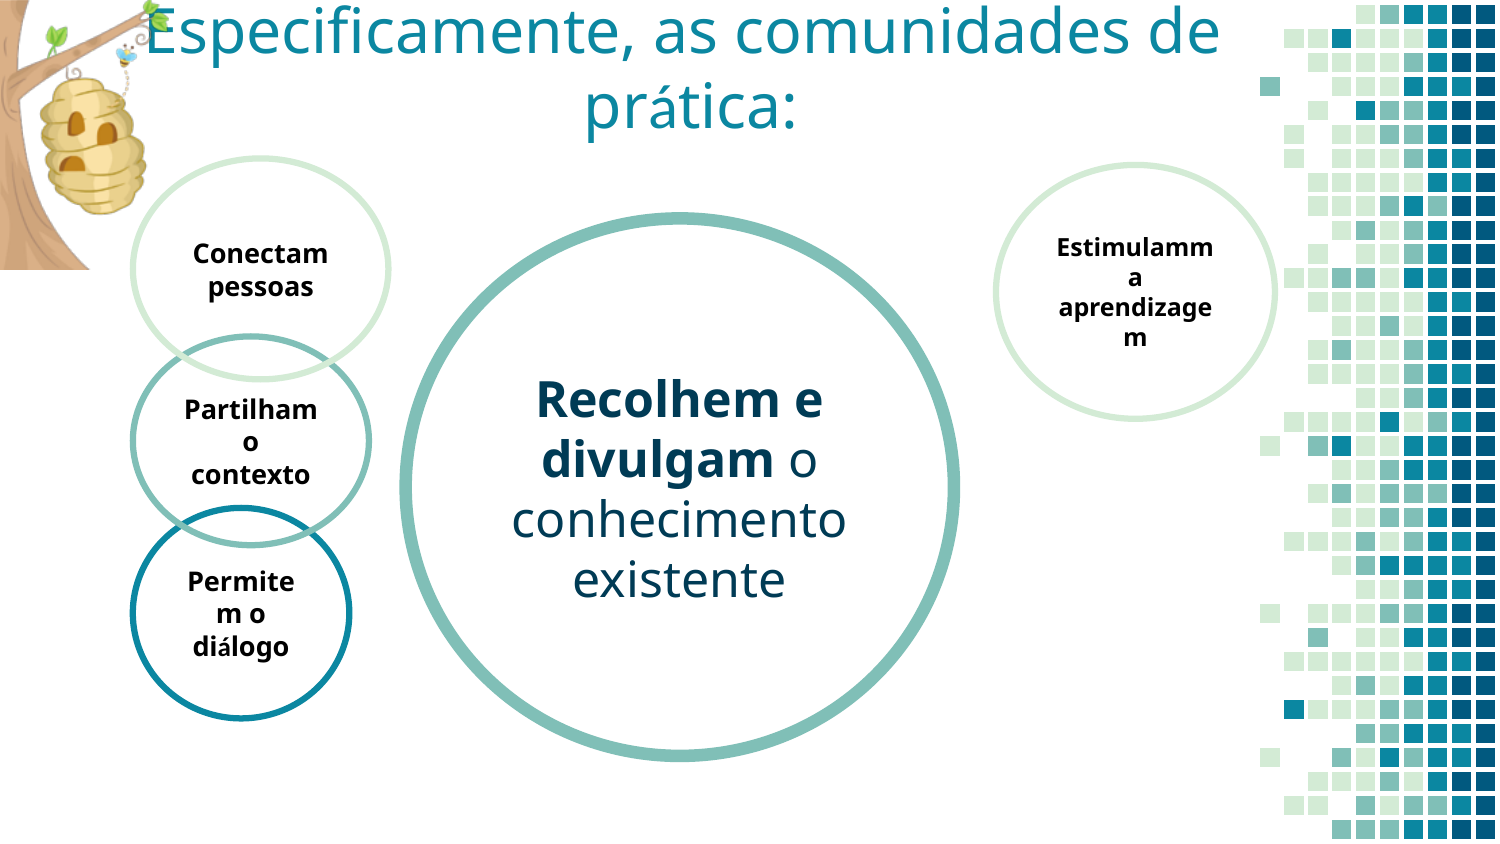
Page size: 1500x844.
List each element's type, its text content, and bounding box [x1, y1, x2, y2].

text_box Conectam pessoas [133, 158, 389, 380]
picture [0, 0, 169, 270]
text_box Estimulamm a aprendizagem [995, 164, 1275, 419]
title Especificamente, as comunidades de prática: [173, 51, 1299, 157]
text_box Partilham o contexto [132, 356, 369, 546]
text_box Permitem o diálogo [132, 525, 350, 719]
text_box Recolhem e divulgam o conhecimento existente [405, 218, 954, 756]
